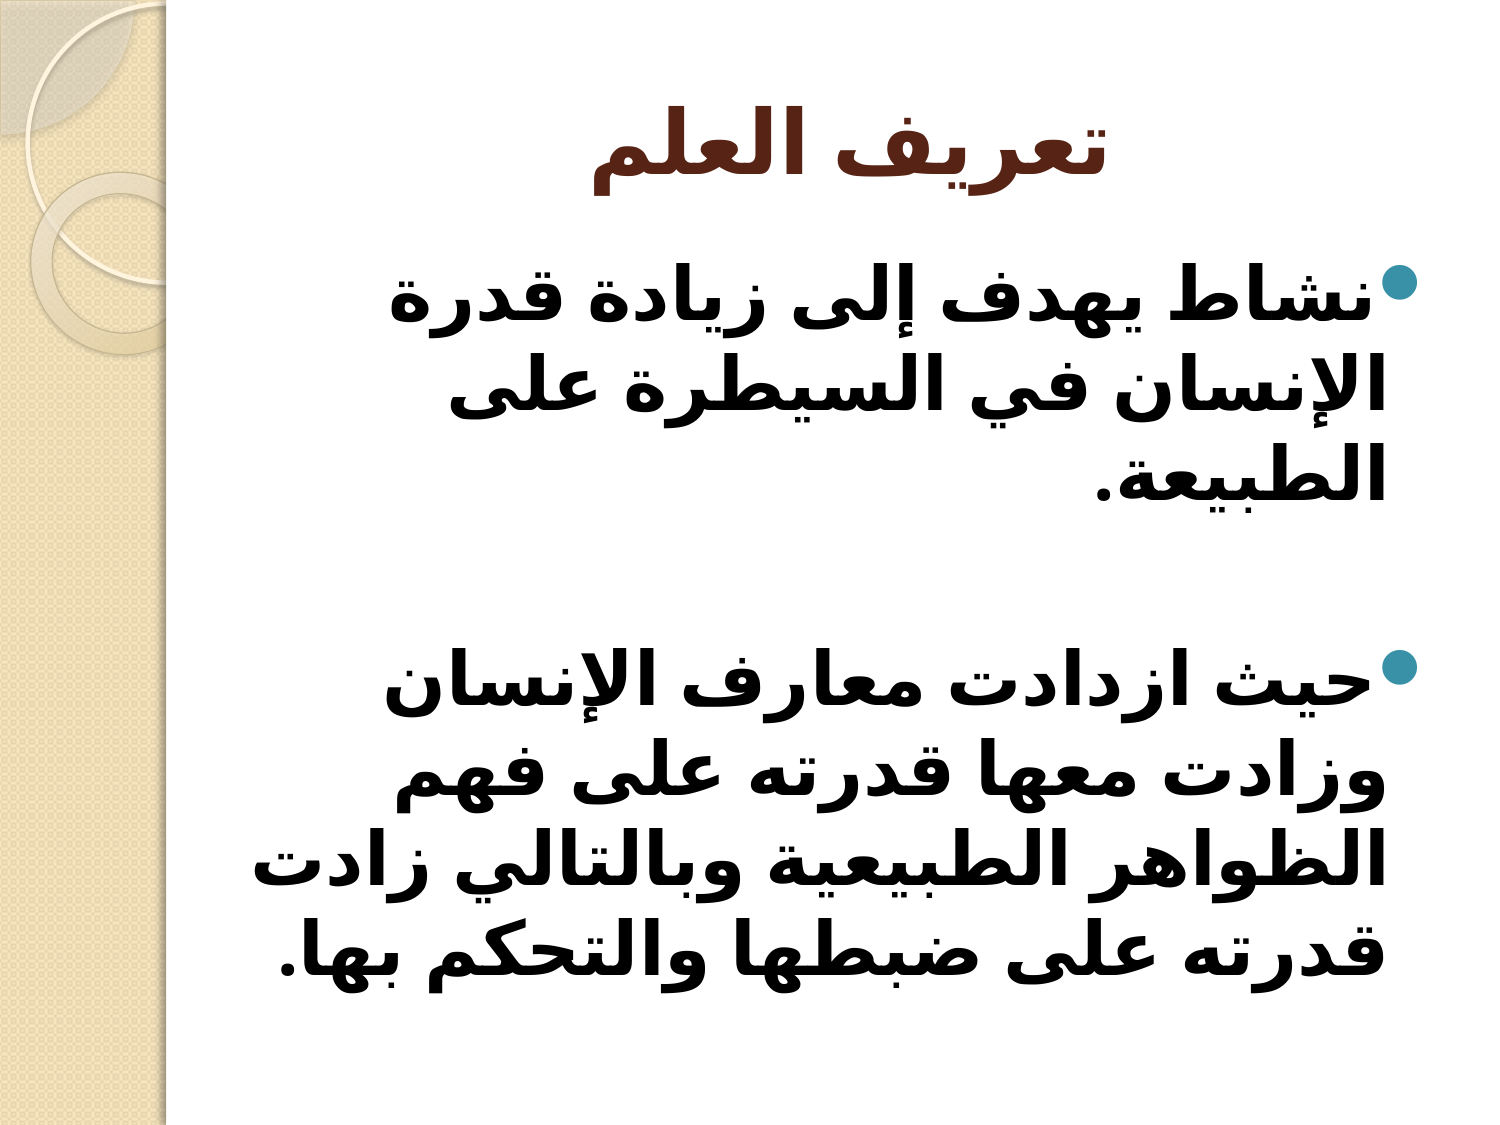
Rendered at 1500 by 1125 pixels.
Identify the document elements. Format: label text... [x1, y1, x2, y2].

list نشاط يهدف إلى زيادة قدرة الإنسان في السيطرة على الطبيعة. حيث ازدادت معارف الإنسان وزادت معها قدرته على فهم الظواهر الطبيعية وبالتالي زادت قدرته على ضبطها والتحكم بها. [235, 237, 1466, 1025]
title تعريف العلم [235, 45, 1466, 233]
